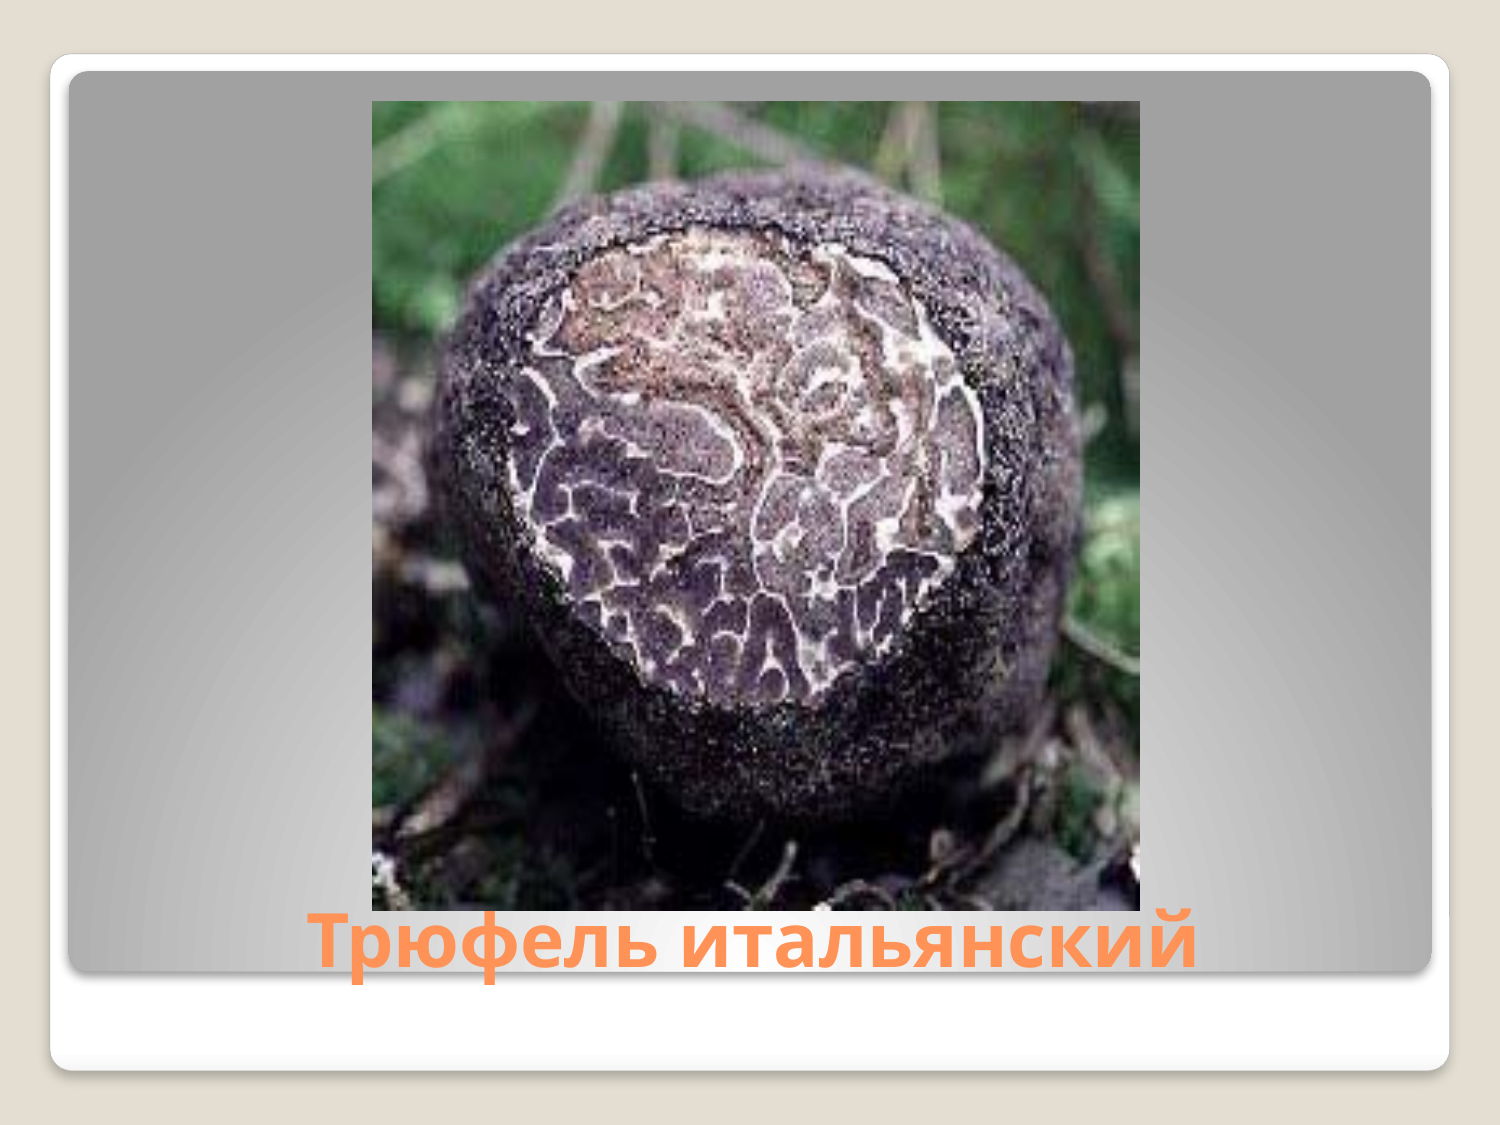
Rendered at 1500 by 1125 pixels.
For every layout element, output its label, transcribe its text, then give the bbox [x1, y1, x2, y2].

title Трюфель итальянский [82, 817, 1425, 991]
picture [371, 101, 1140, 911]
